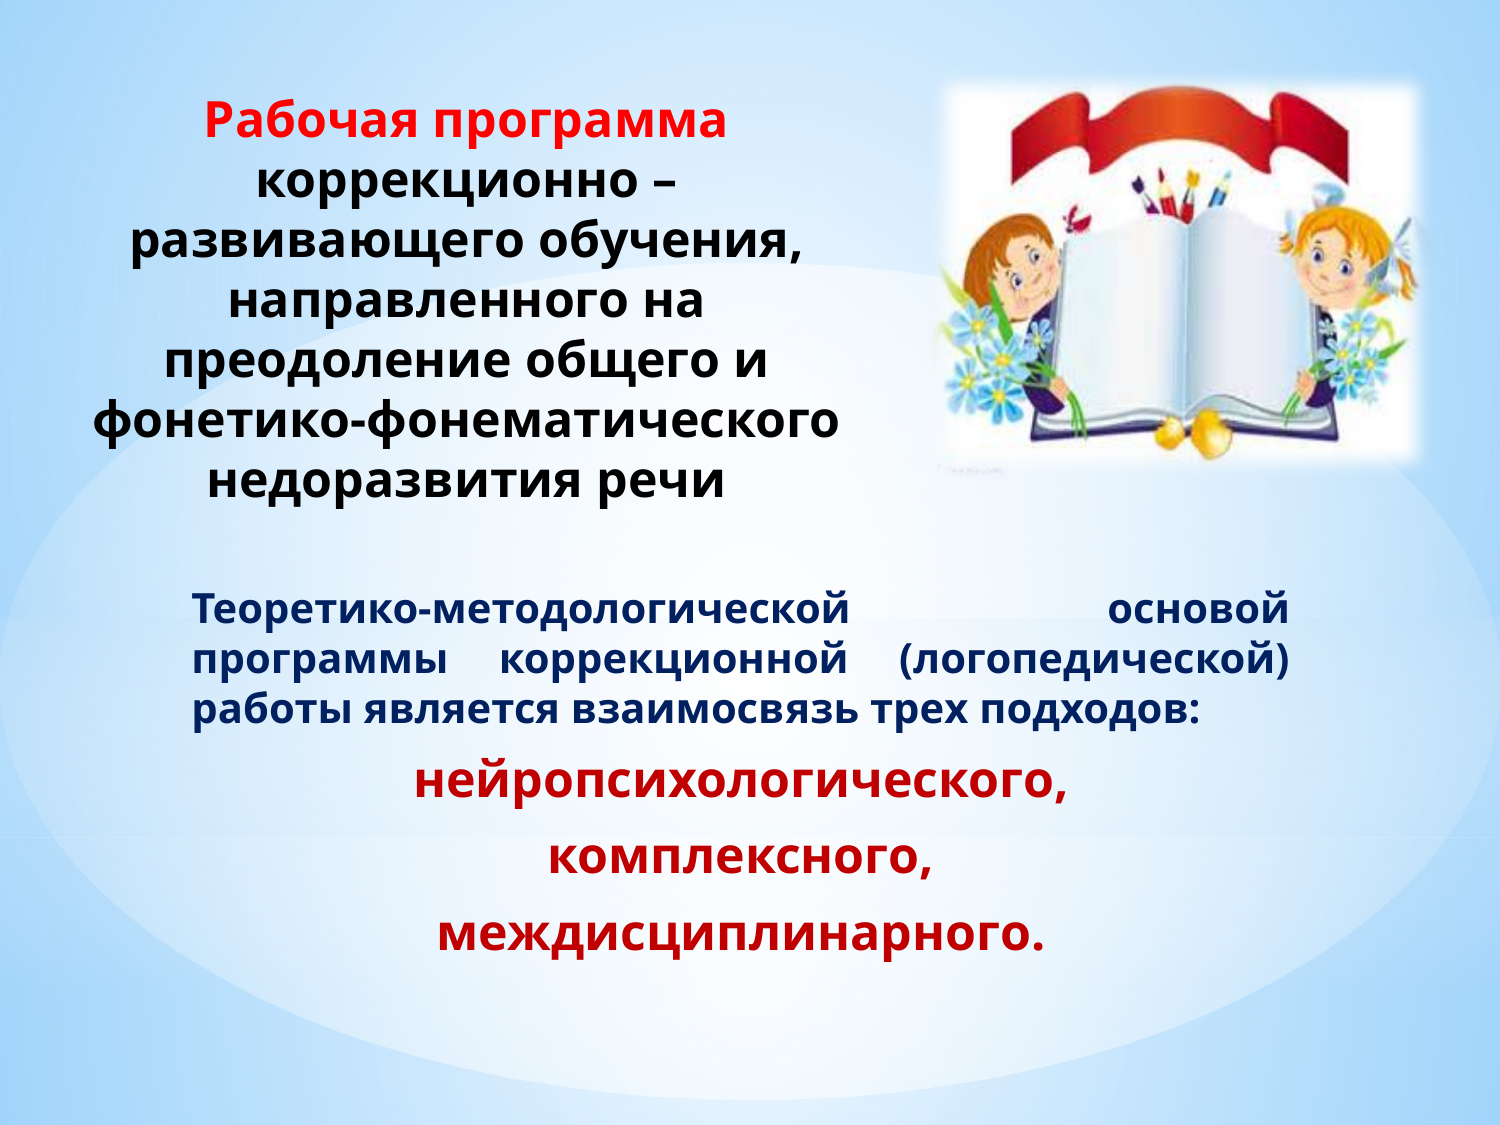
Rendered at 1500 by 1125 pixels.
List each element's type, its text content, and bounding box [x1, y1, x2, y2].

title Рабочая программа коррекционно – развивающего обучения, направленного на преодоление общего и фонетико-фонематического недоразвития речи [76, 149, 857, 516]
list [926, 66, 1436, 481]
list Теоретико-методологической основой программы коррекционной (логопедической) работы является взаимосвязь трех подходов: нейропсихологического, комплексного, междисциплинарного. [176, 573, 1306, 1035]
